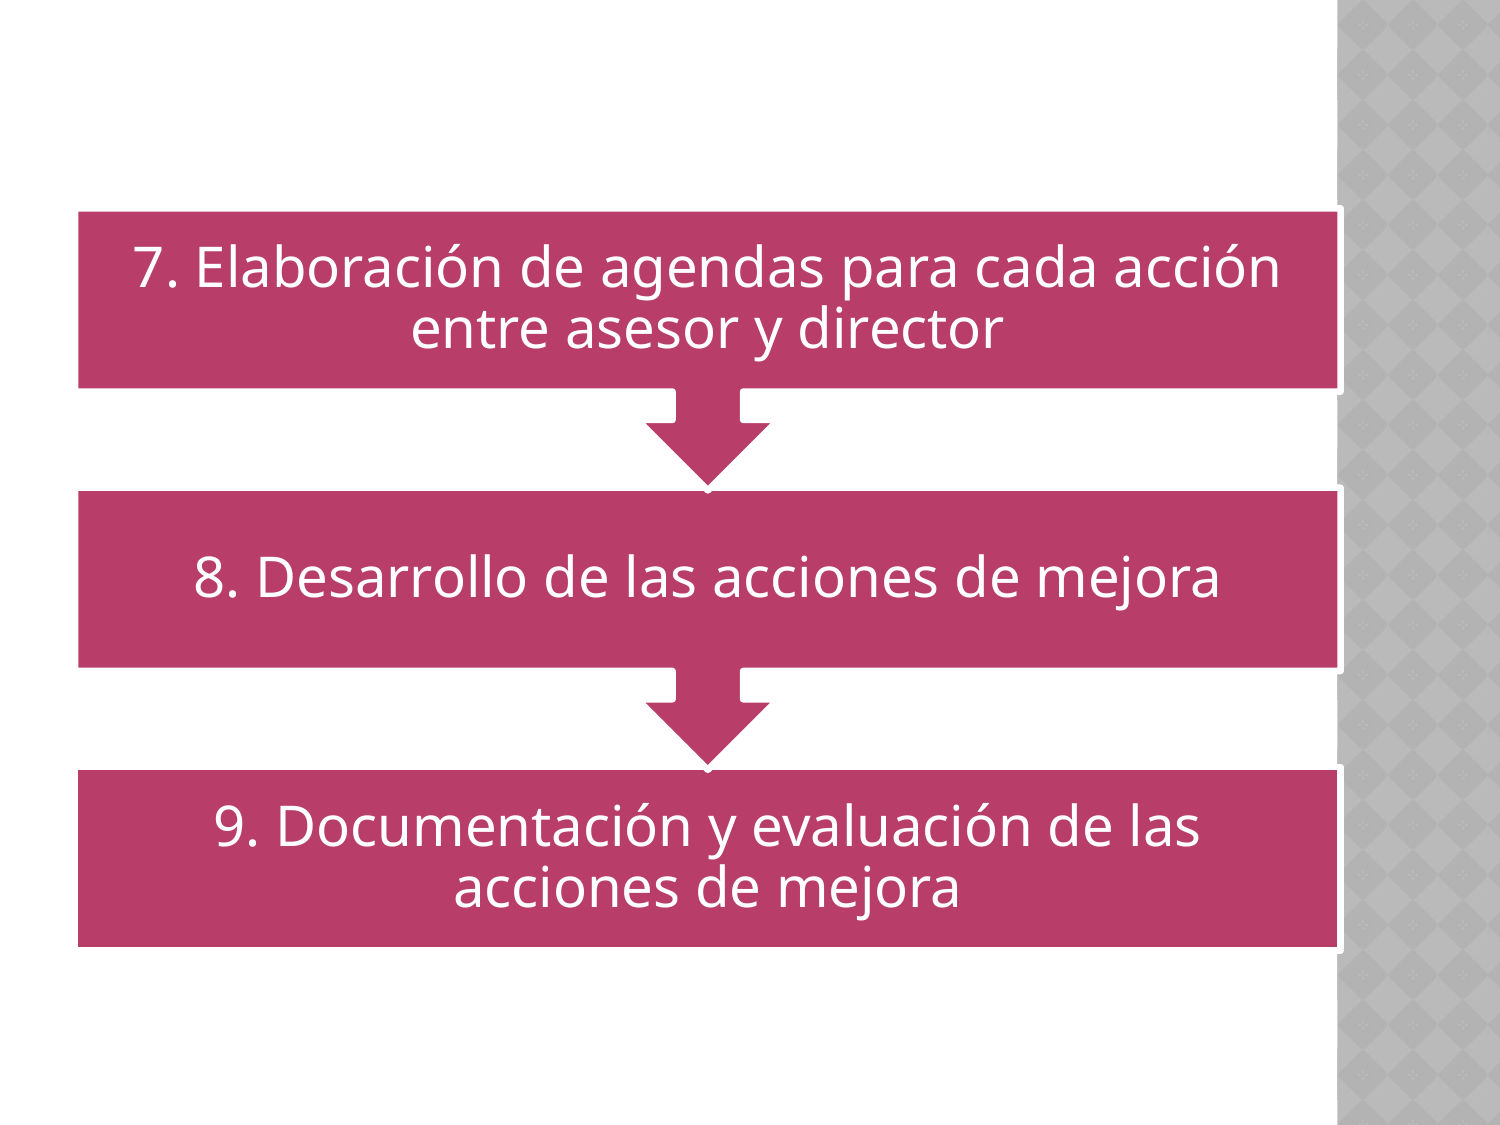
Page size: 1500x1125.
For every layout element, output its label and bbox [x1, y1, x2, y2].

list [74, 207, 1341, 951]
